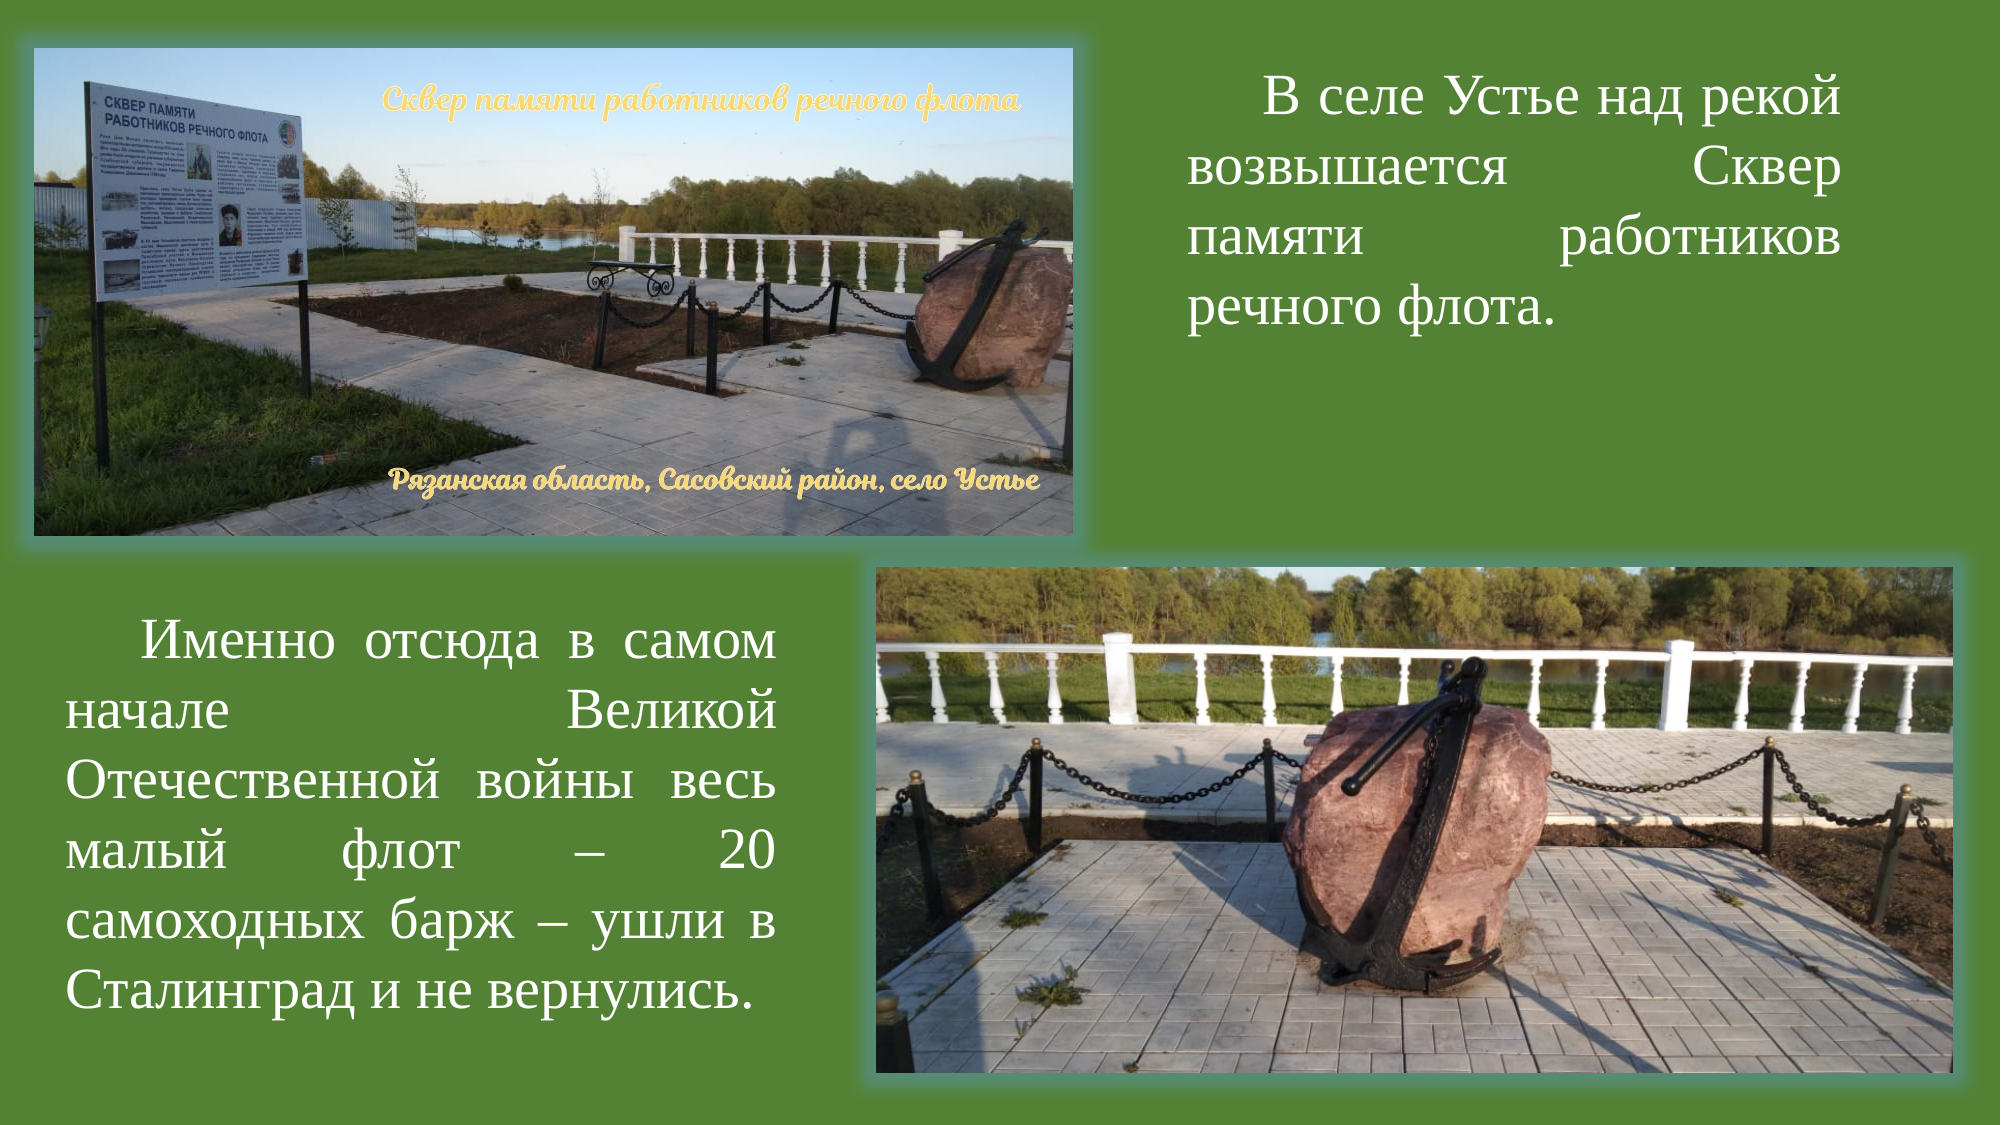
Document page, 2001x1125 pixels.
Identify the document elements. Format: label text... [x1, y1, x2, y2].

text_box Именно отсюда в самом начале Великой Отечественной войны весь малый флот – 20 самоходных барж – ушли в Сталинград и не вернулись. [50, 592, 793, 1028]
picture [34, 48, 1073, 536]
picture [876, 567, 1953, 1073]
text_box В селе Устье над рекой возвышается Сквер памяти работников речного флота. [1172, 48, 1857, 344]
